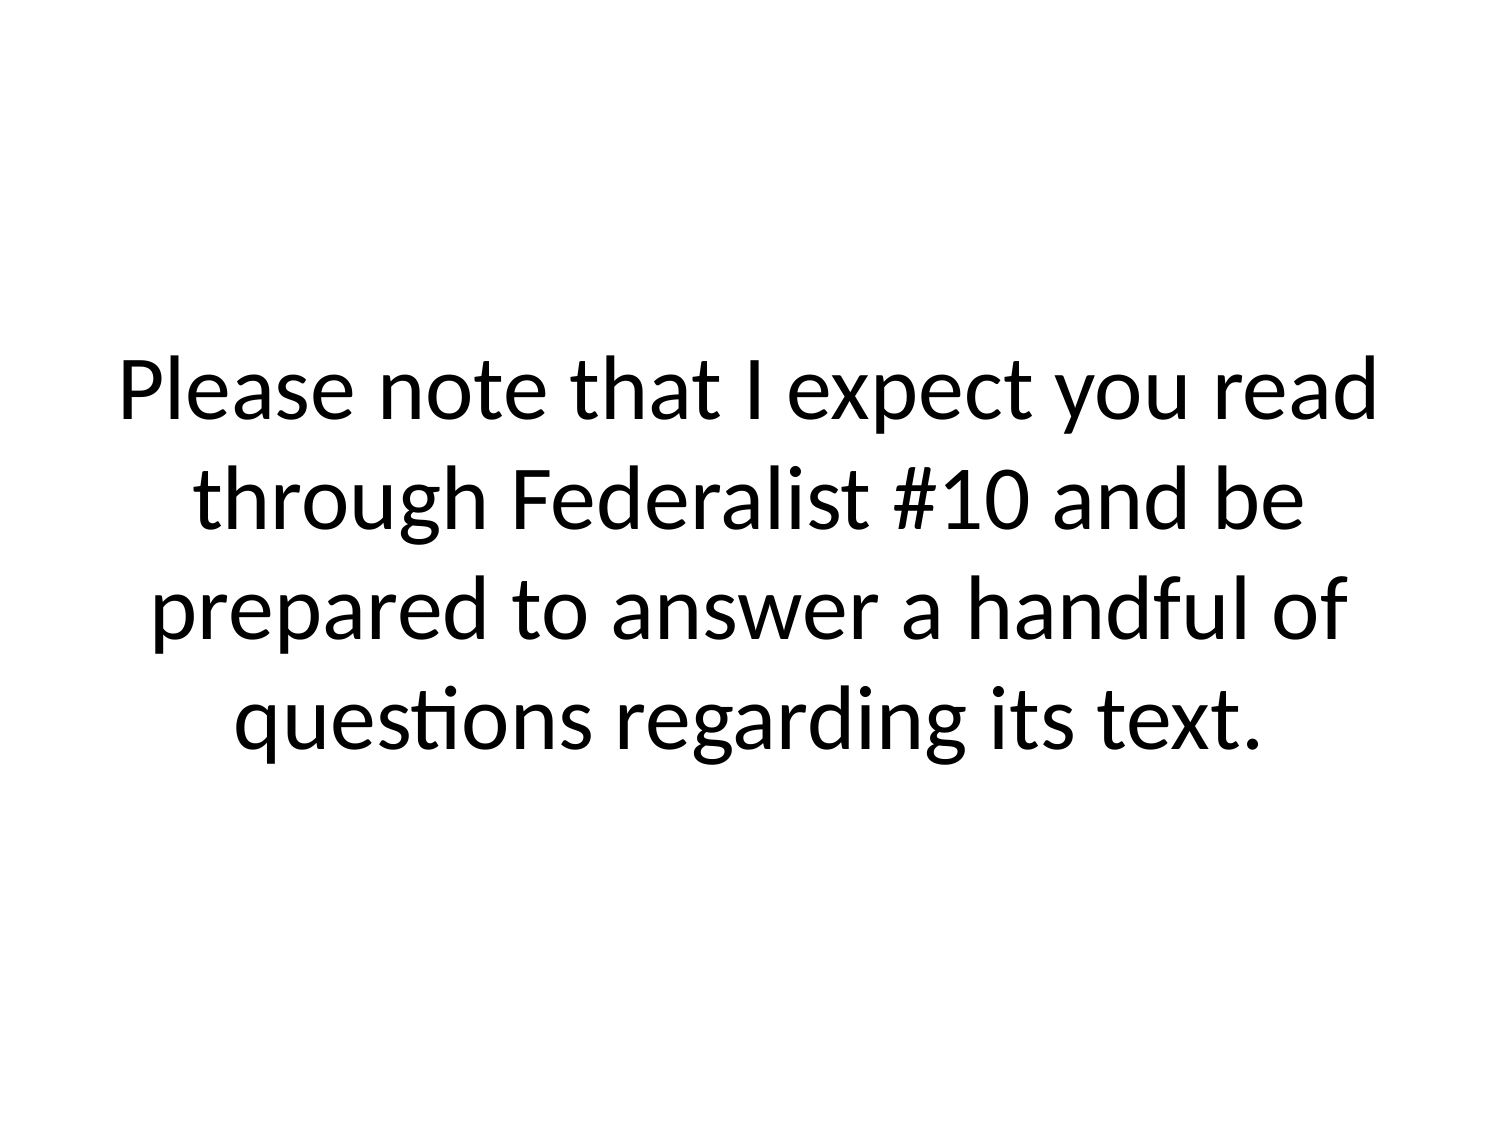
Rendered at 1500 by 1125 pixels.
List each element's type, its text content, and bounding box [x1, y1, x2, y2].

title Please note that I expect you read through Federalist #10 and be prepared to answer a handful of questions regarding its text. [74, 44, 1426, 1051]
